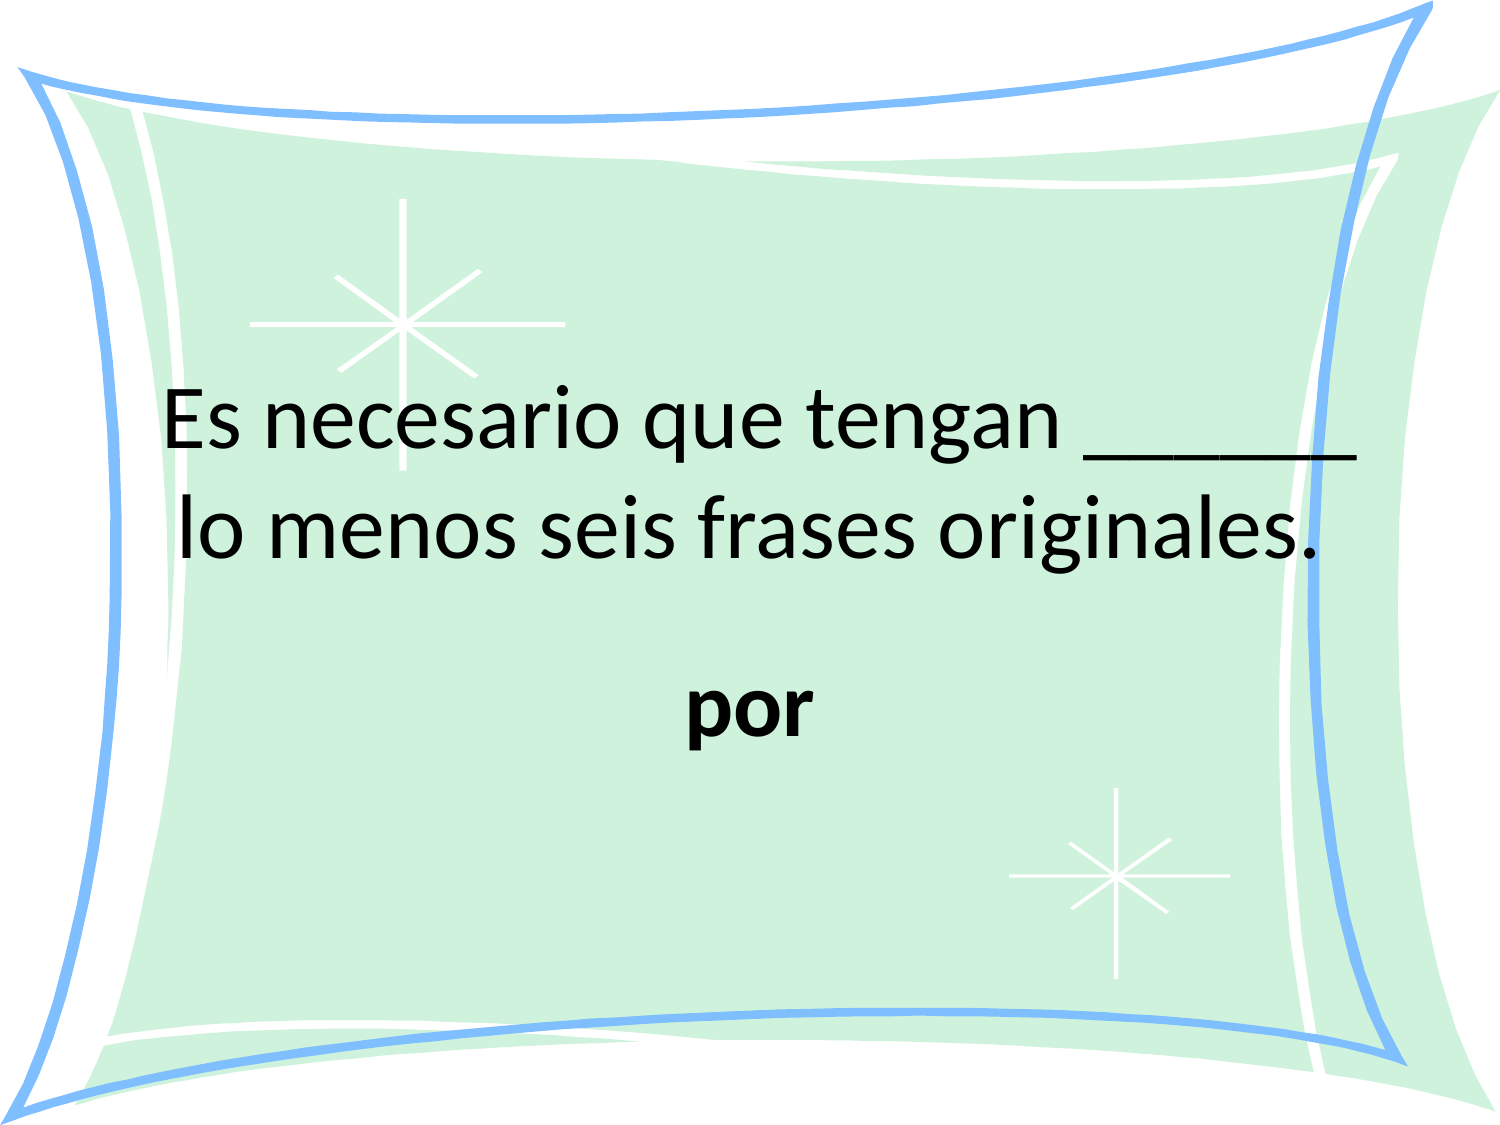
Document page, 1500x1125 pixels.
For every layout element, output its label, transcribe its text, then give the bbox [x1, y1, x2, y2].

text_box por [224, 637, 1275, 925]
text_box Es necesario que tengan ______ lo menos seis frases originales. [112, 349, 1388, 591]
